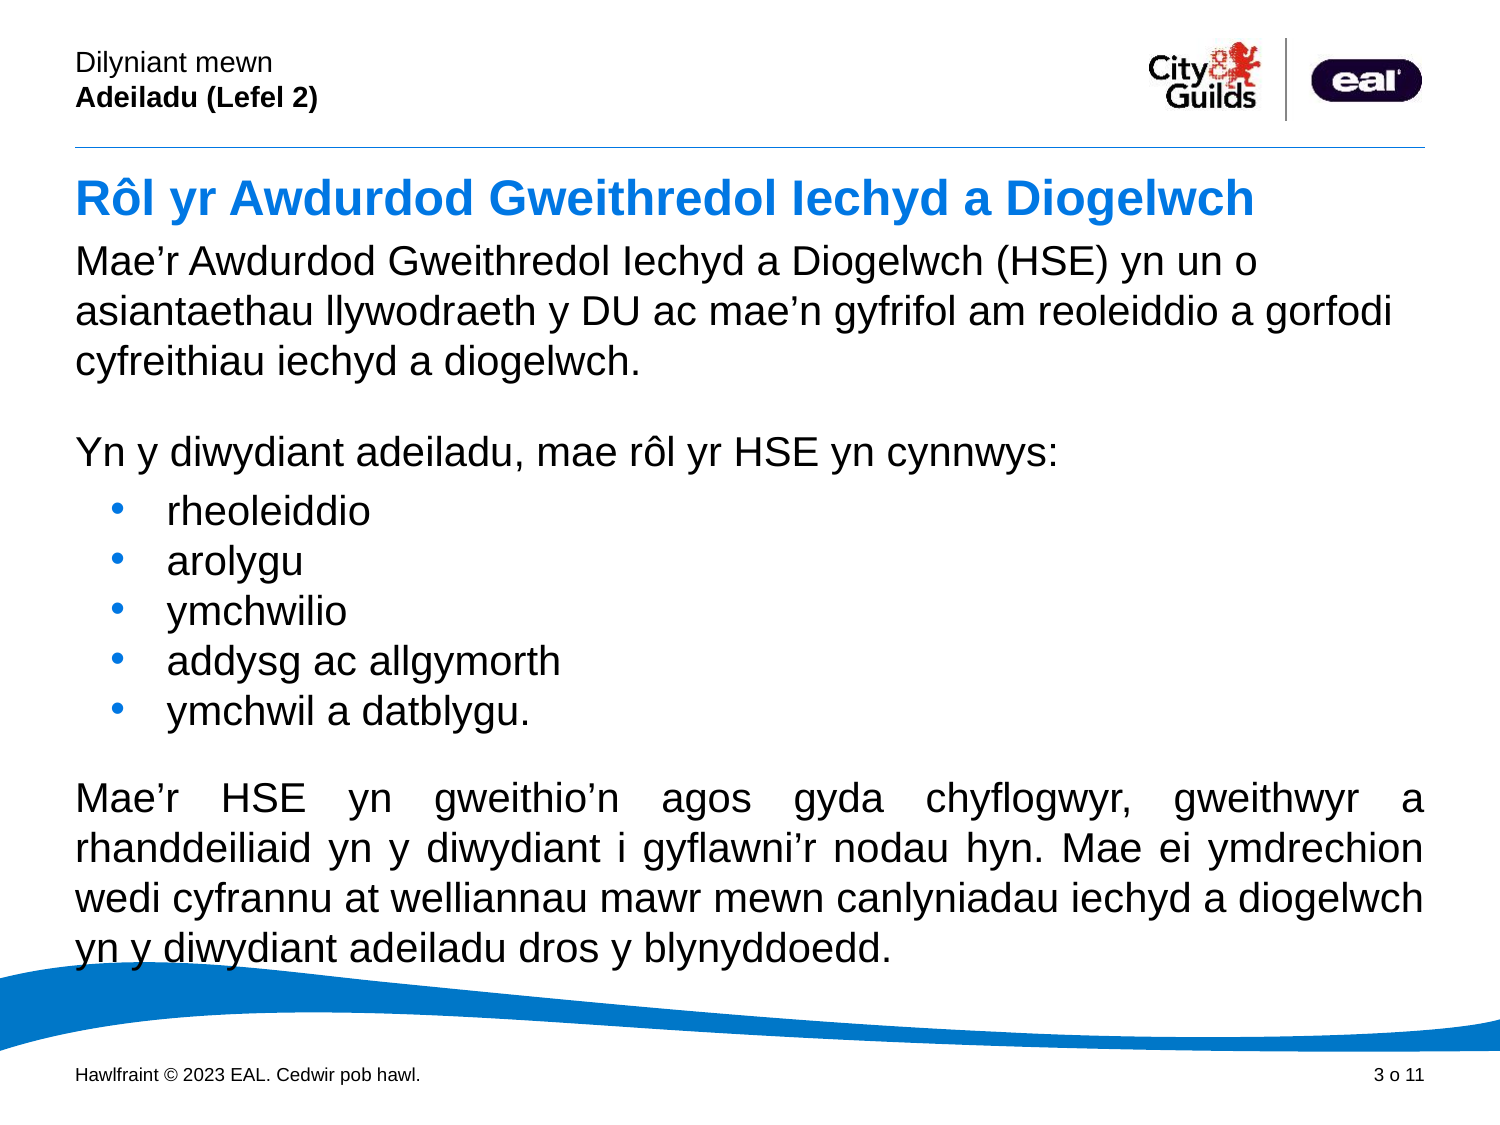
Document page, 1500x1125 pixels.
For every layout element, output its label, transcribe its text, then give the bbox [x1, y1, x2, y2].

list Mae’r Awdurdod Gweithredol Iechyd a Diogelwch (HSE) yn un o asiantaethau llywodraeth y DU ac mae’n gyfrifol am reoleiddio a gorfodi cyfreithiau iechyd a diogelwch. Yn y diwydiant adeiladu, mae rôl yr HSE yn cynnwys: rheoleiddio arolygu ymchwilio addysg ac allgymorth ymchwil a datblygu. Mae’r HSE yn gweithio’n agos gyda chyflogwyr, gweithwyr a rhanddeiliaid yn y diwydiant i gyflawni’r nodau hyn. Mae ei ymdrechion wedi cyfrannu at welliannau mawr mewn canlyniadau iechyd a diogelwch yn y diwydiant adeiladu dros y blynyddoedd. [74, 233, 1426, 946]
picture [1149, 38, 1422, 121]
title Rôl yr Awdurdod Gweithredol Iechyd a Diogelwch [74, 165, 1426, 229]
